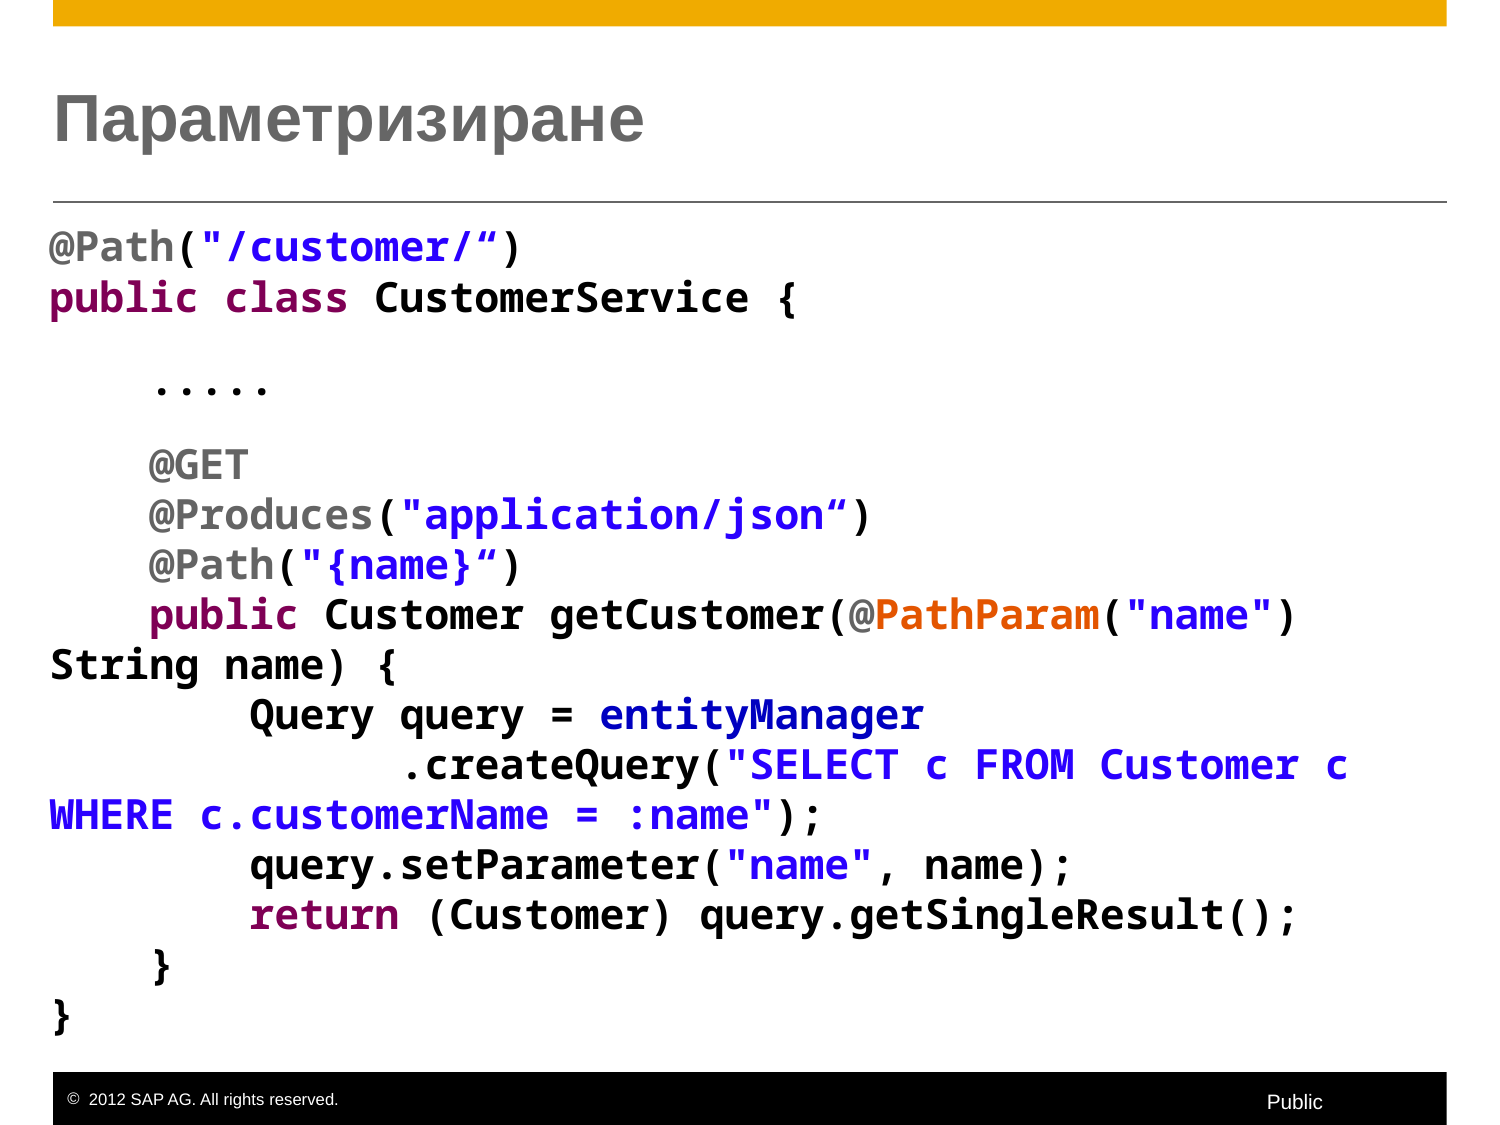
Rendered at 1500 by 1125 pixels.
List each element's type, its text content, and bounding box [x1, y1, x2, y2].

list @Path("/customer/“) public class CustomerService { ..... @GET @Produces("application/json“) @Path("{name}“) public Customer getCustomer(@PathParam("name") String name) { Query query = entityManager .createQuery("SELECT c FROM Customer c WHERE c.customerName = :name"); query.setParameter("name", name); return (Customer) query.getSingleResult(); } } [49, 220, 1443, 1064]
title Параметризиране [53, 53, 1447, 178]
